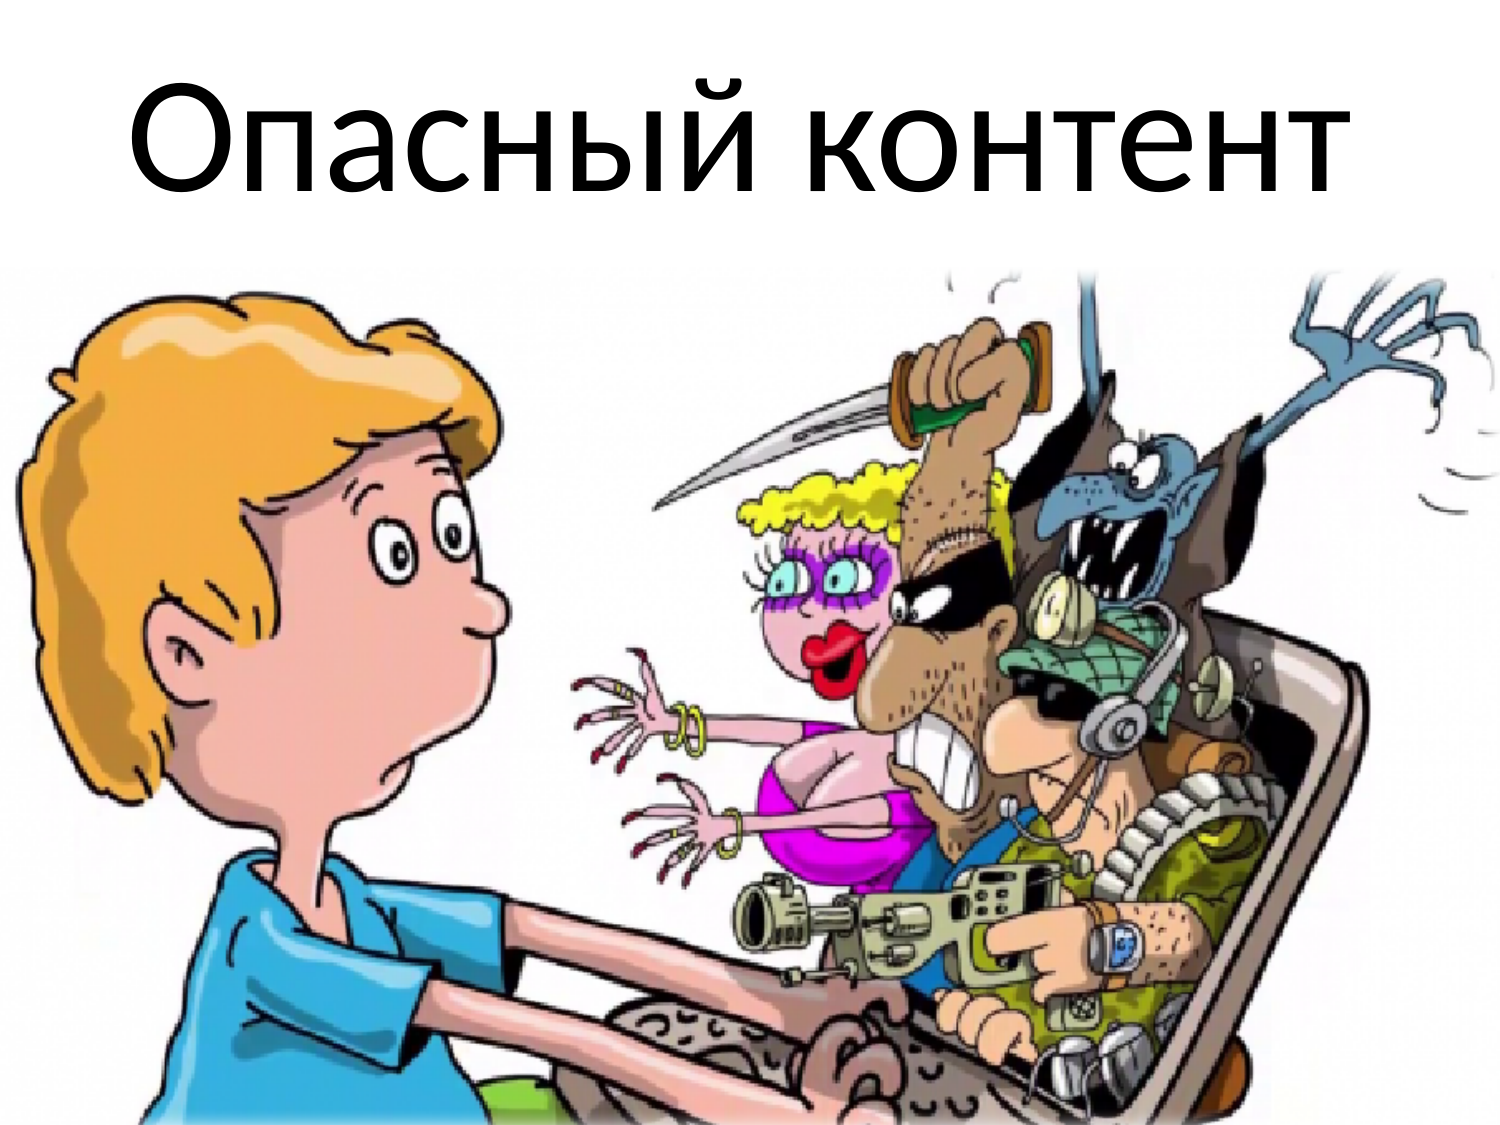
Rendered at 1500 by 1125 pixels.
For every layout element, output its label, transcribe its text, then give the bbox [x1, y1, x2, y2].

title Опасный контент [64, 30, 1415, 219]
picture [0, 266, 1500, 1125]
